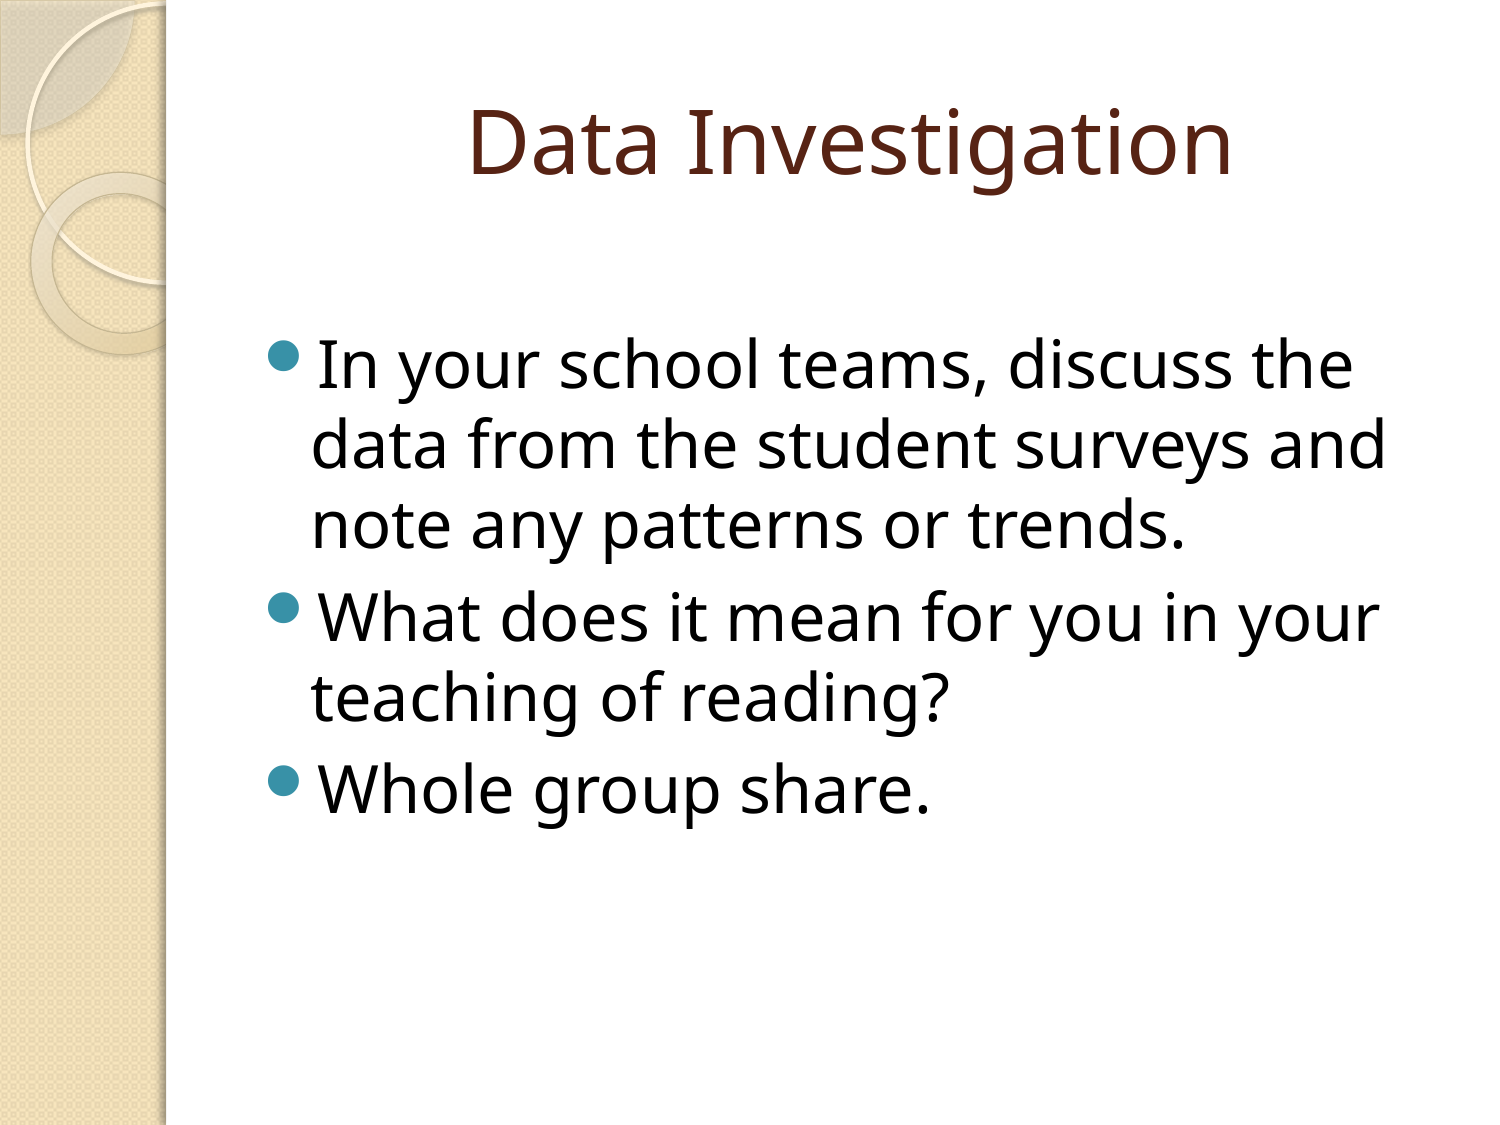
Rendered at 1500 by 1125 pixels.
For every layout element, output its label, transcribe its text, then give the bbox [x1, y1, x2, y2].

title Data Investigation [235, 45, 1466, 233]
list In your school teams, discuss the data from the student surveys and note any patterns or trends. What does it mean for you in your teaching of reading? Whole group share. [235, 237, 1466, 1025]
